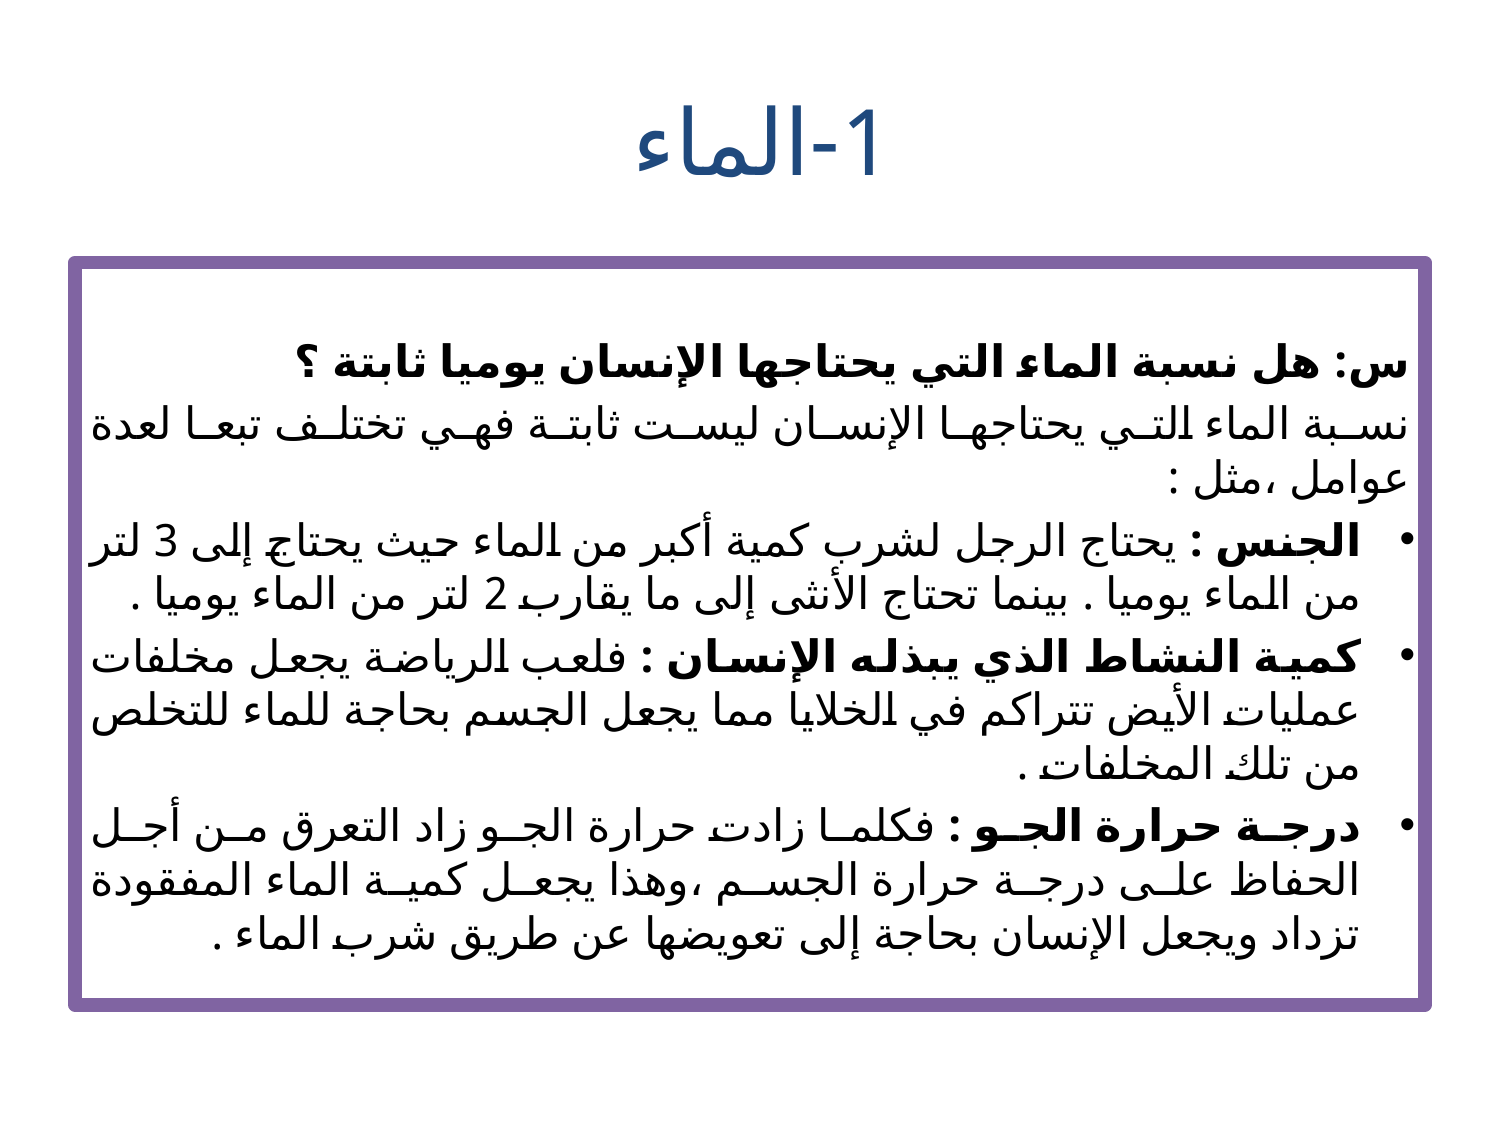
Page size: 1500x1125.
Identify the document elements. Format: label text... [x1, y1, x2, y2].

title 1-الماء [75, 45, 1425, 233]
list س: هل نسبة الماء التي يحتاجها الإنسان يوميا ثابتة ؟ نسبة الماء التي يحتاجها الإنسان ليست ثابتة فهي تختلف تبعا لعدة عوامل ،مثل : الجنس : يحتاج الرجل لشرب كمية أكبر من الماء حيث يحتاج إلى 3 لتر من الماء يوميا . بينما تحتاج الأنثى إلى ما يقارب 2 لتر من الماء يوميا . كمية النشاط الذي يبذله الإنسان : فلعب الرياضة يجعل مخلفات عمليات الأيض تتراكم في الخلايا مما يجعل الجسم بحاجة للماء للتخلص من تلك المخلفات . درجة حرارة الجو : فكلما زادت حرارة الجو زاد التعرق من أجل الحفاظ على درجة حرارة الجسم ،وهذا يجعل كمية الماء المفقودة تزداد ويجعل الإنسان بحاجة إلى تعويضها عن طريق شرب الماء . [75, 262, 1425, 1005]
